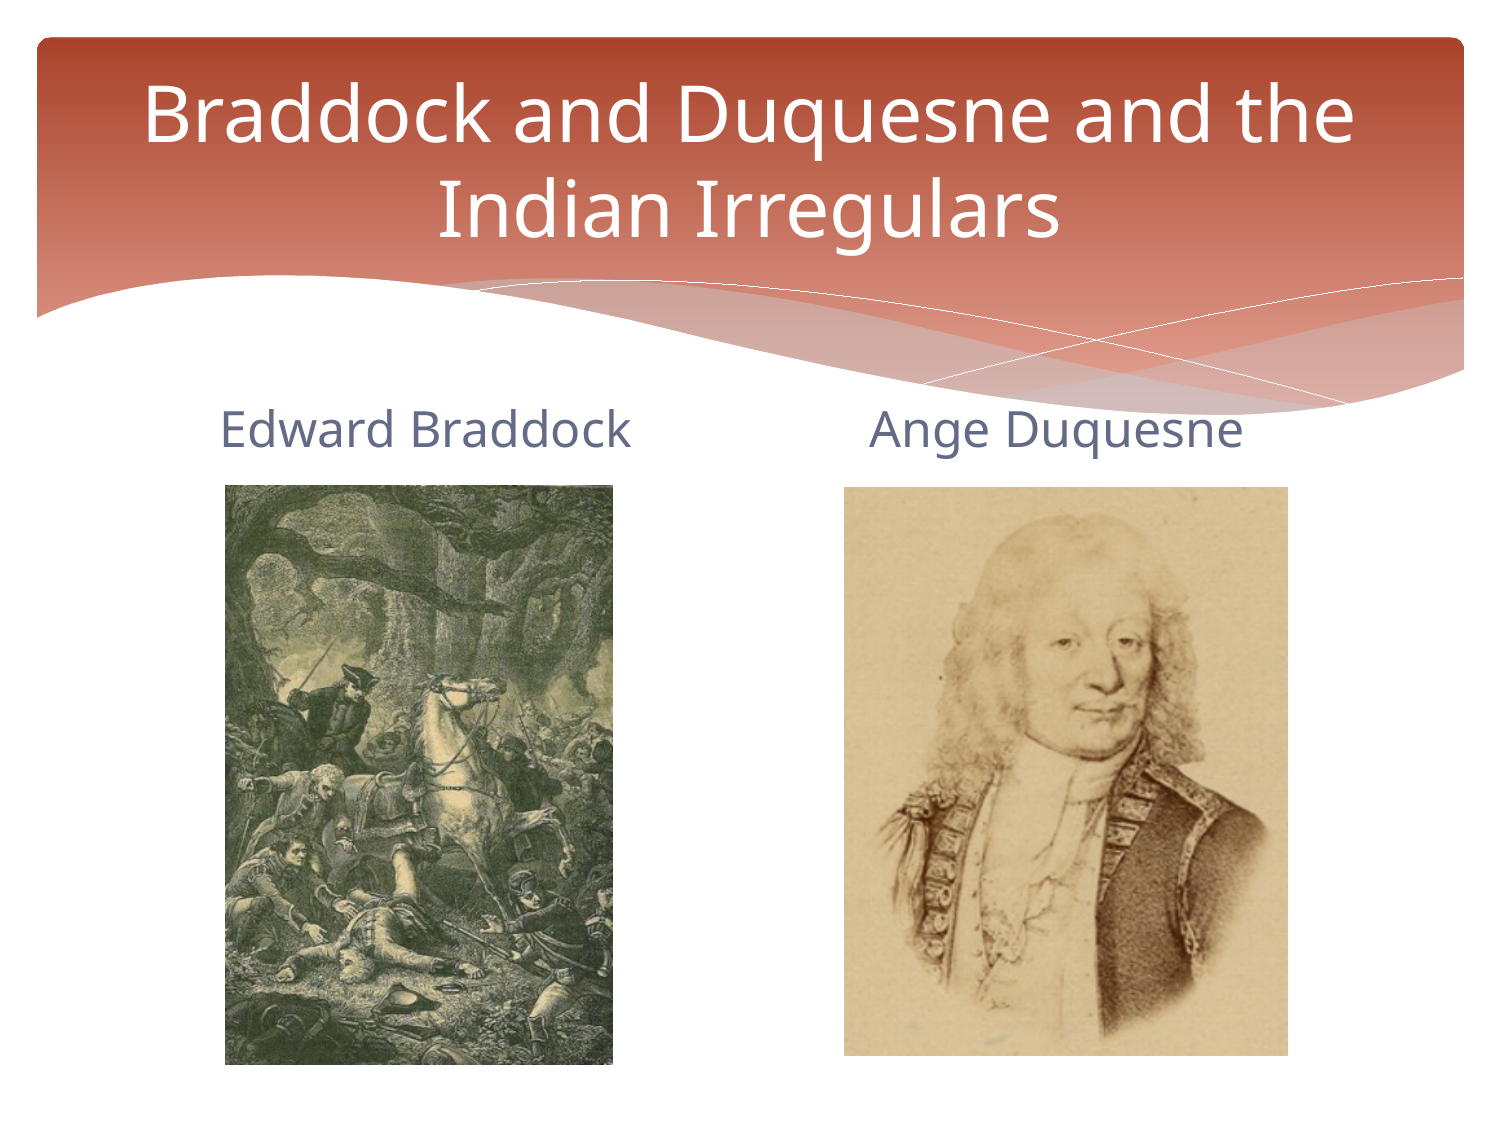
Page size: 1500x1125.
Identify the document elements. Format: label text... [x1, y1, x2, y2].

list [224, 485, 613, 1065]
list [844, 487, 1288, 1056]
list Ange Duquesne [750, 375, 1377, 480]
title Braddock and Duquesne and the Indian Irregulars [75, 55, 1425, 261]
list Edward Braddock [112, 375, 740, 480]
